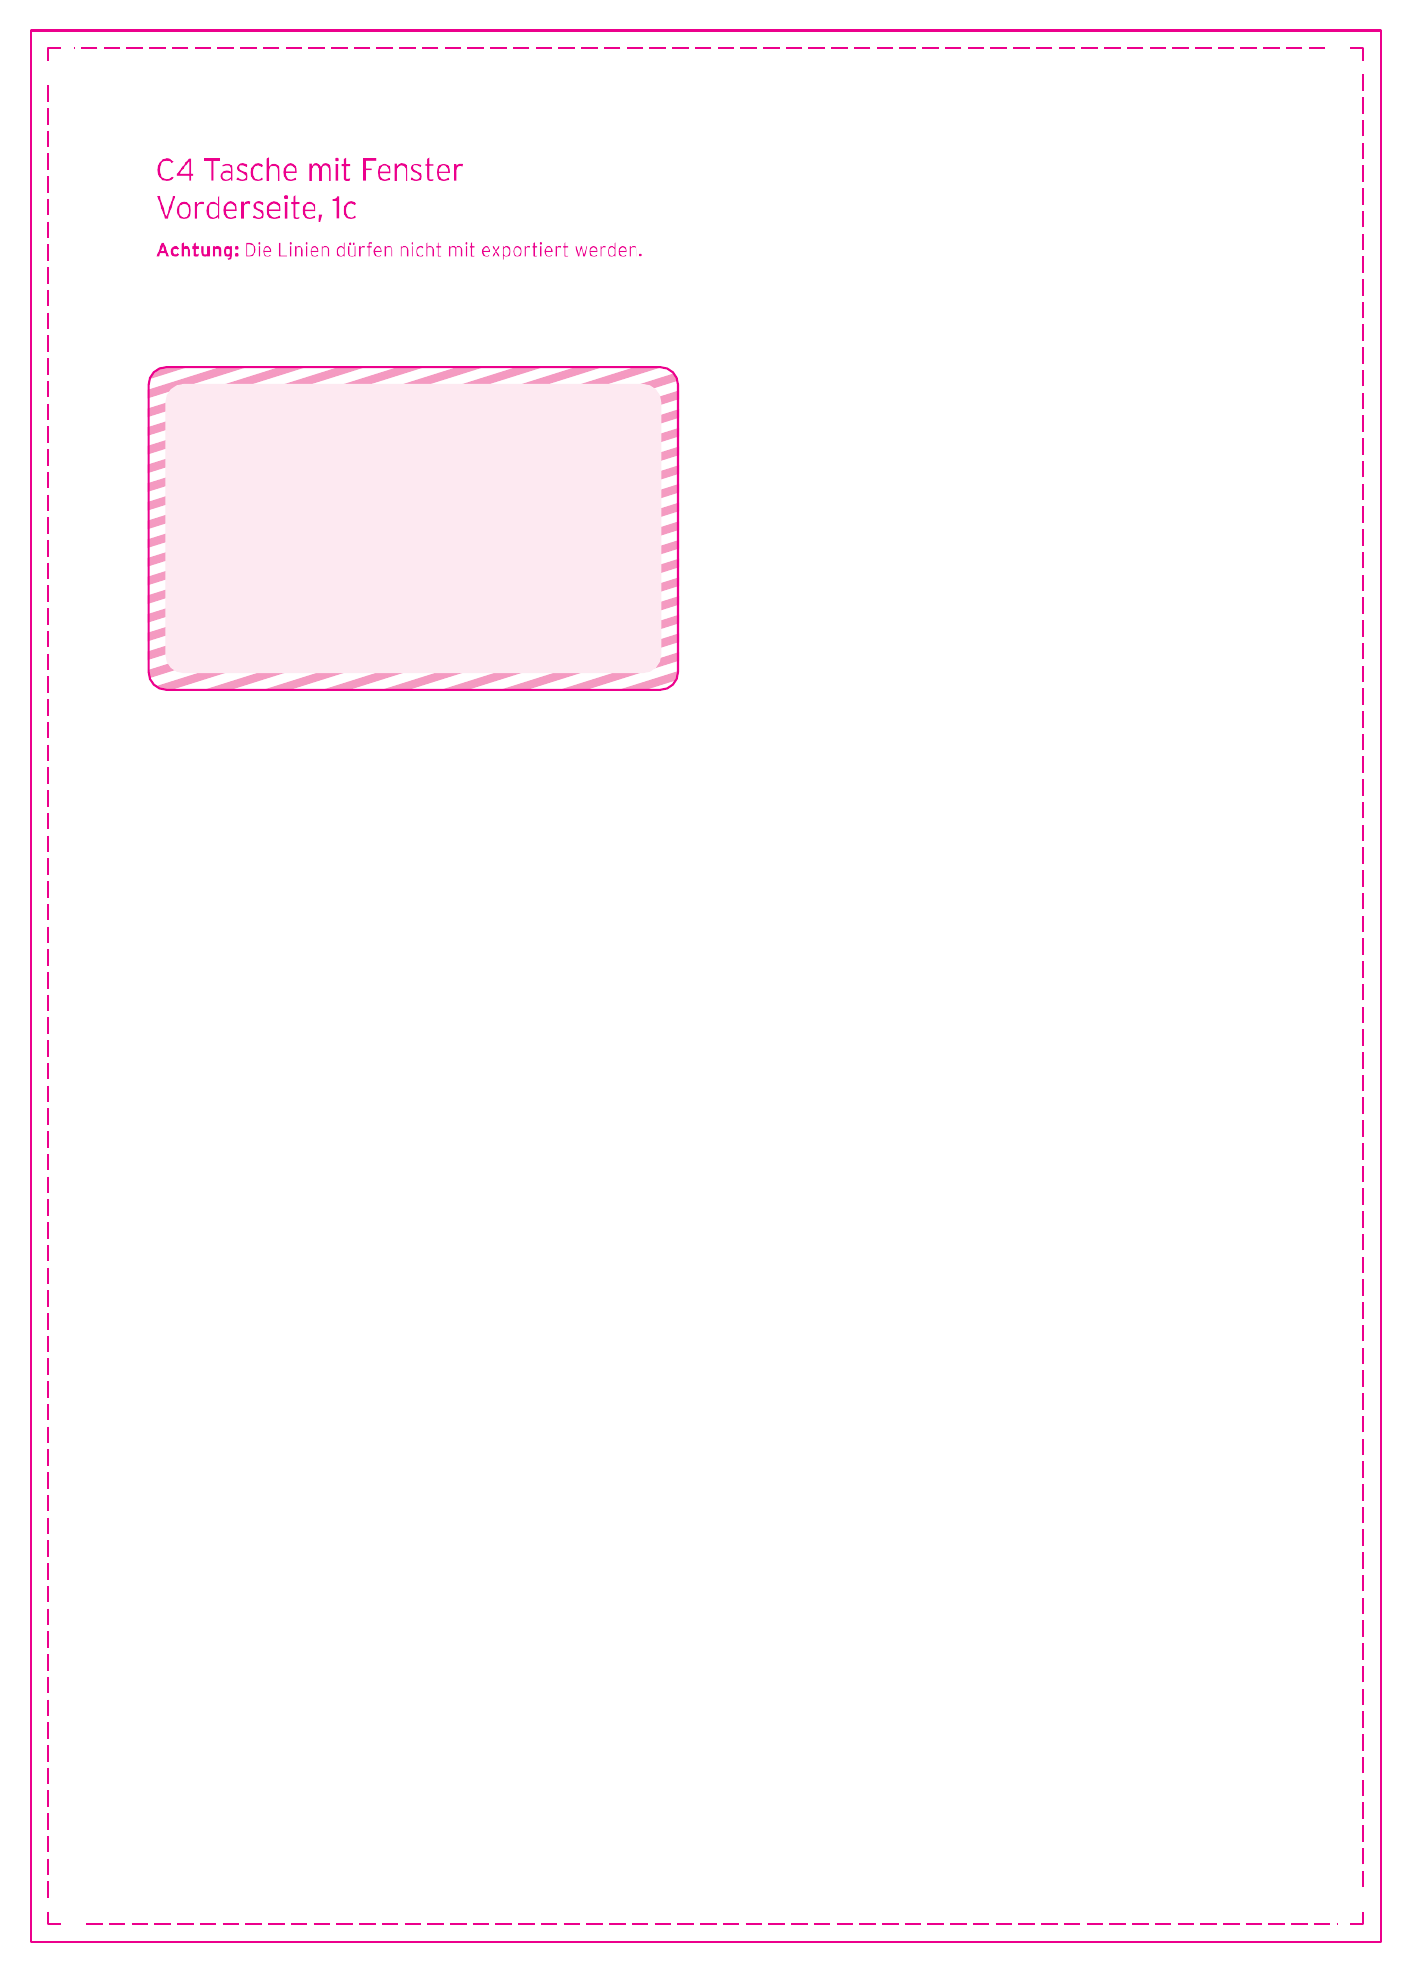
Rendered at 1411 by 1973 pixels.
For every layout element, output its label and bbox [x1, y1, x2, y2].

text_box [29, 29, 1383, 1944]
